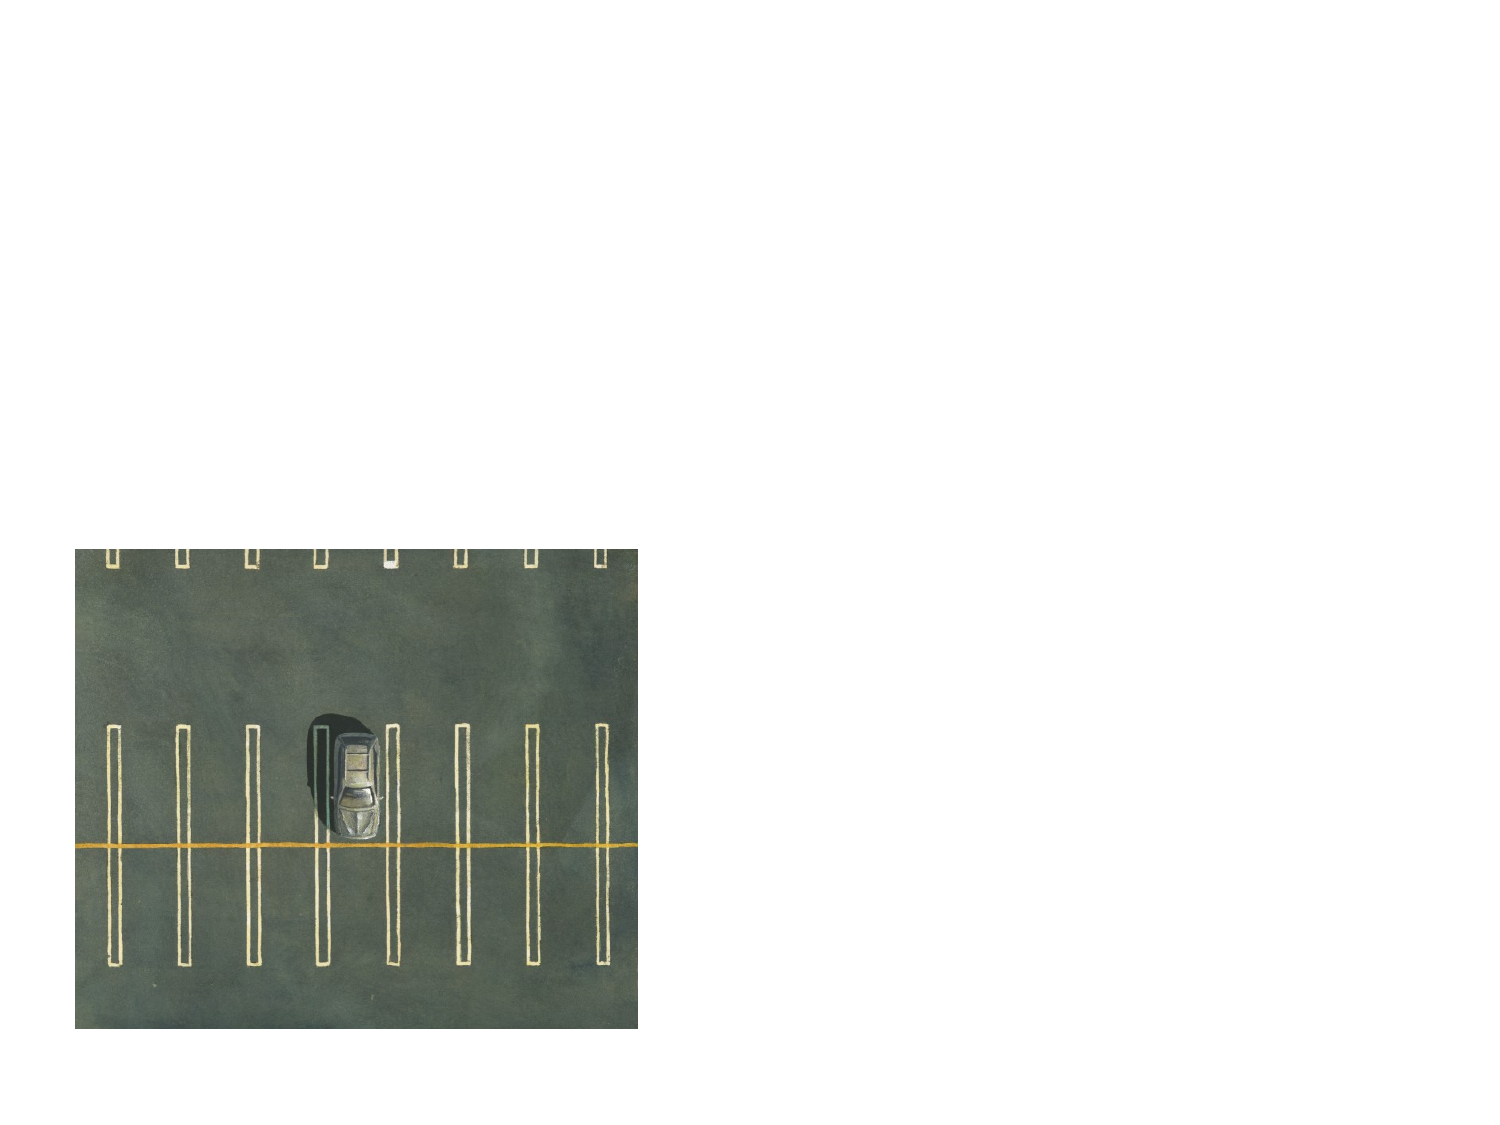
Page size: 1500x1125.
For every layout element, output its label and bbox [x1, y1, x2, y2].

picture [74, 549, 638, 1030]
